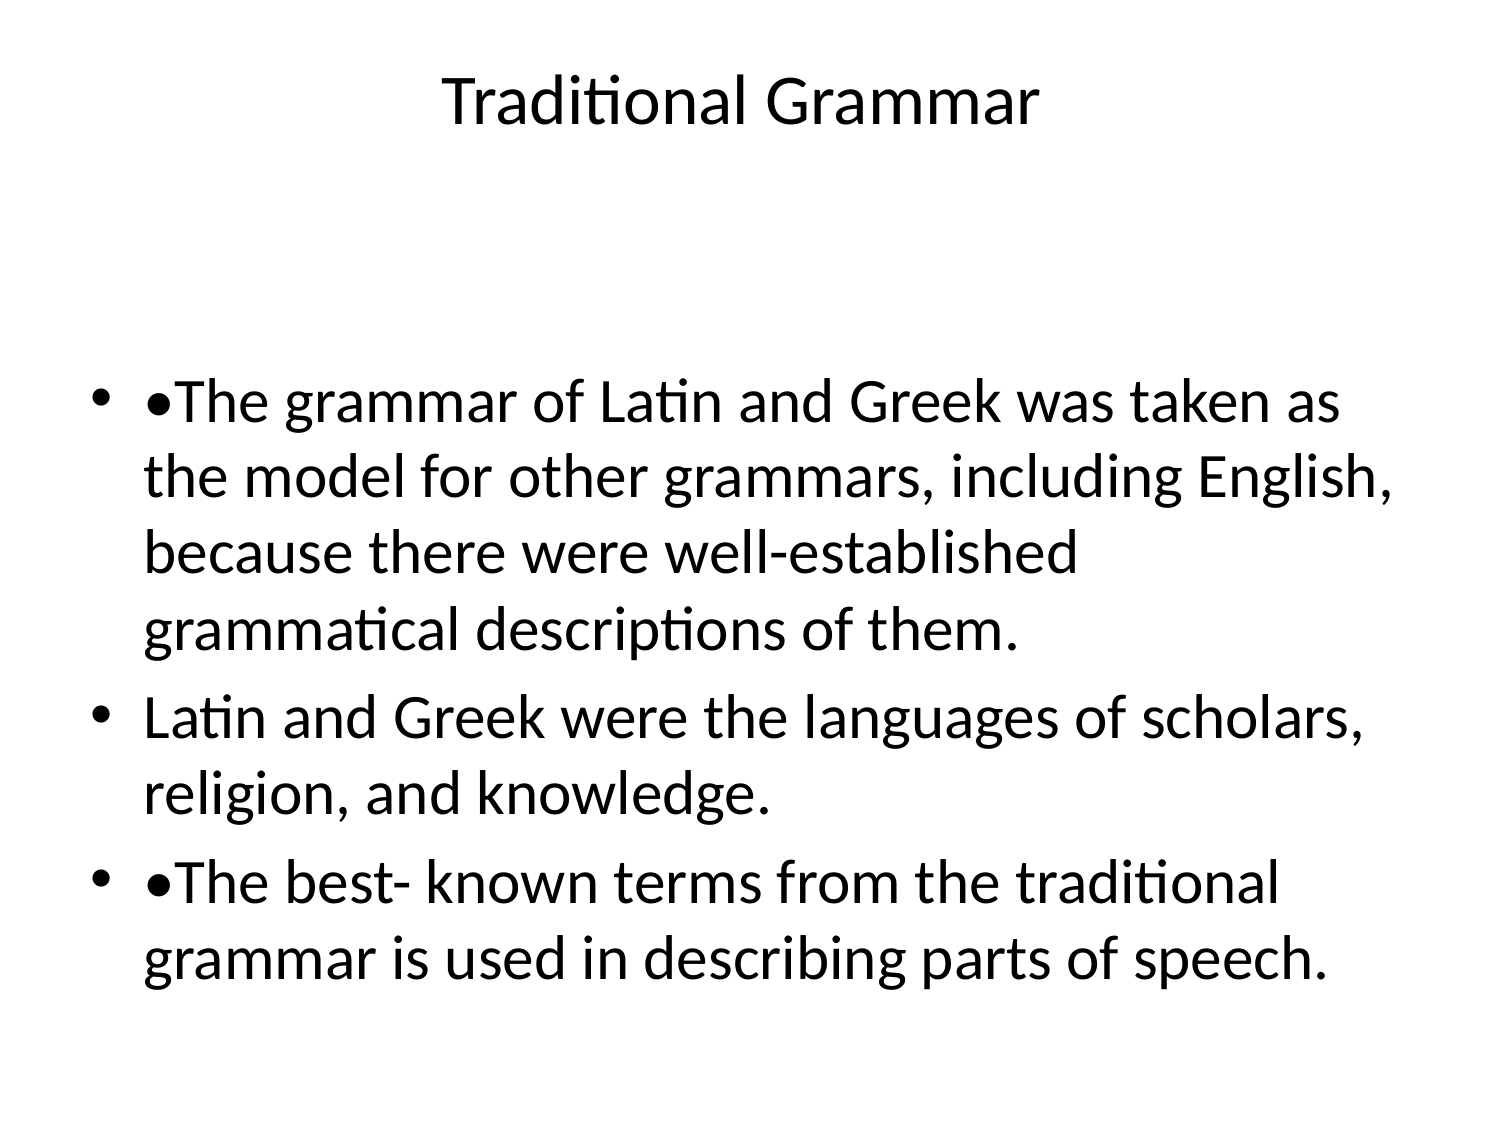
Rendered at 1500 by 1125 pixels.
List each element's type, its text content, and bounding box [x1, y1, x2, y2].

list •The grammar of Latin and Greek was taken as the model for other grammars, including English, because there were well-established grammatical descriptions of them. Latin and Greek were the languages of scholars, religion, and knowledge. •The best- known terms from the traditional grammar is used in describing parts of speech. [75, 262, 1425, 1005]
title Traditional Grammar [75, 45, 1425, 233]
